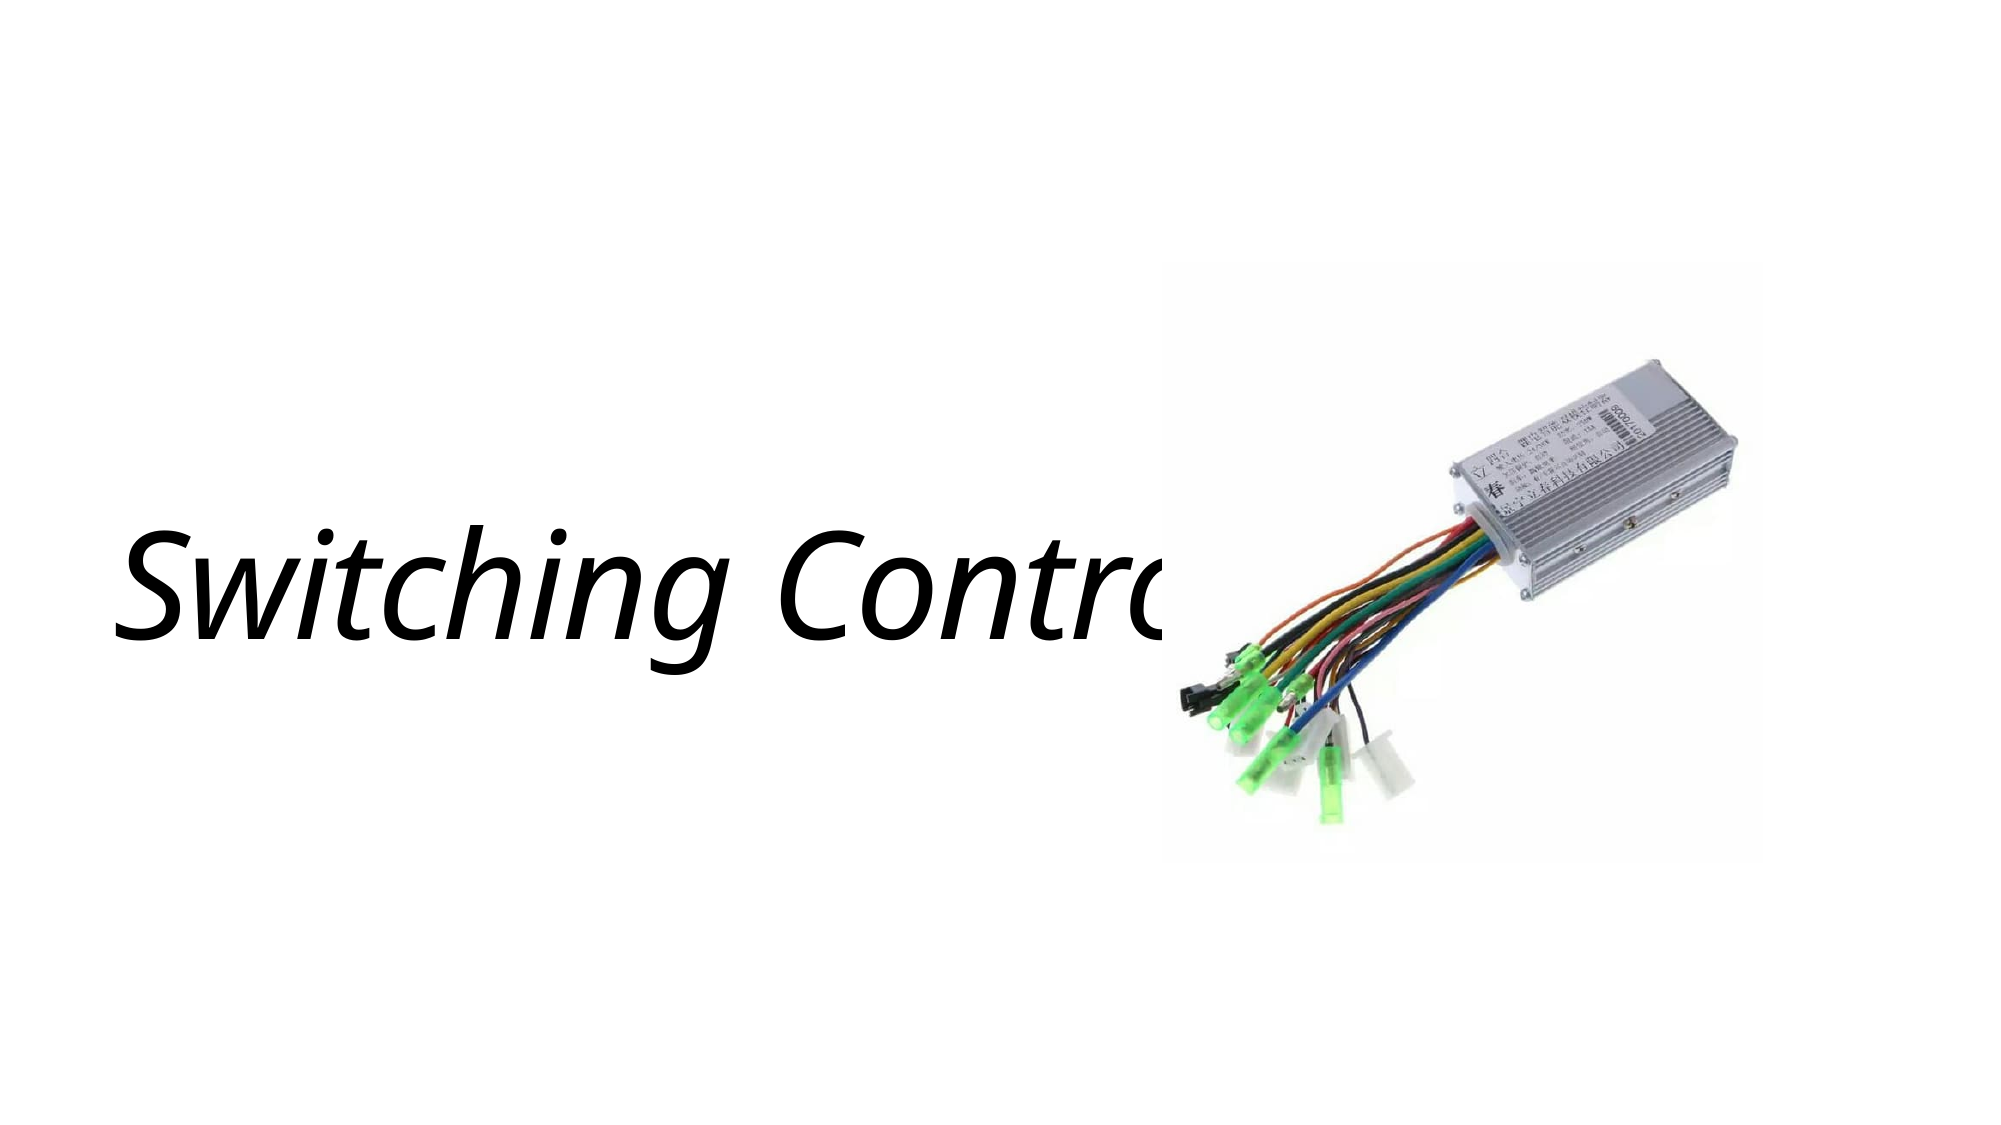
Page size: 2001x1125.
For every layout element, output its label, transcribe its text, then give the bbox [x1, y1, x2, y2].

title Switching Control [98, 125, 1868, 677]
picture [1162, 262, 1763, 863]
